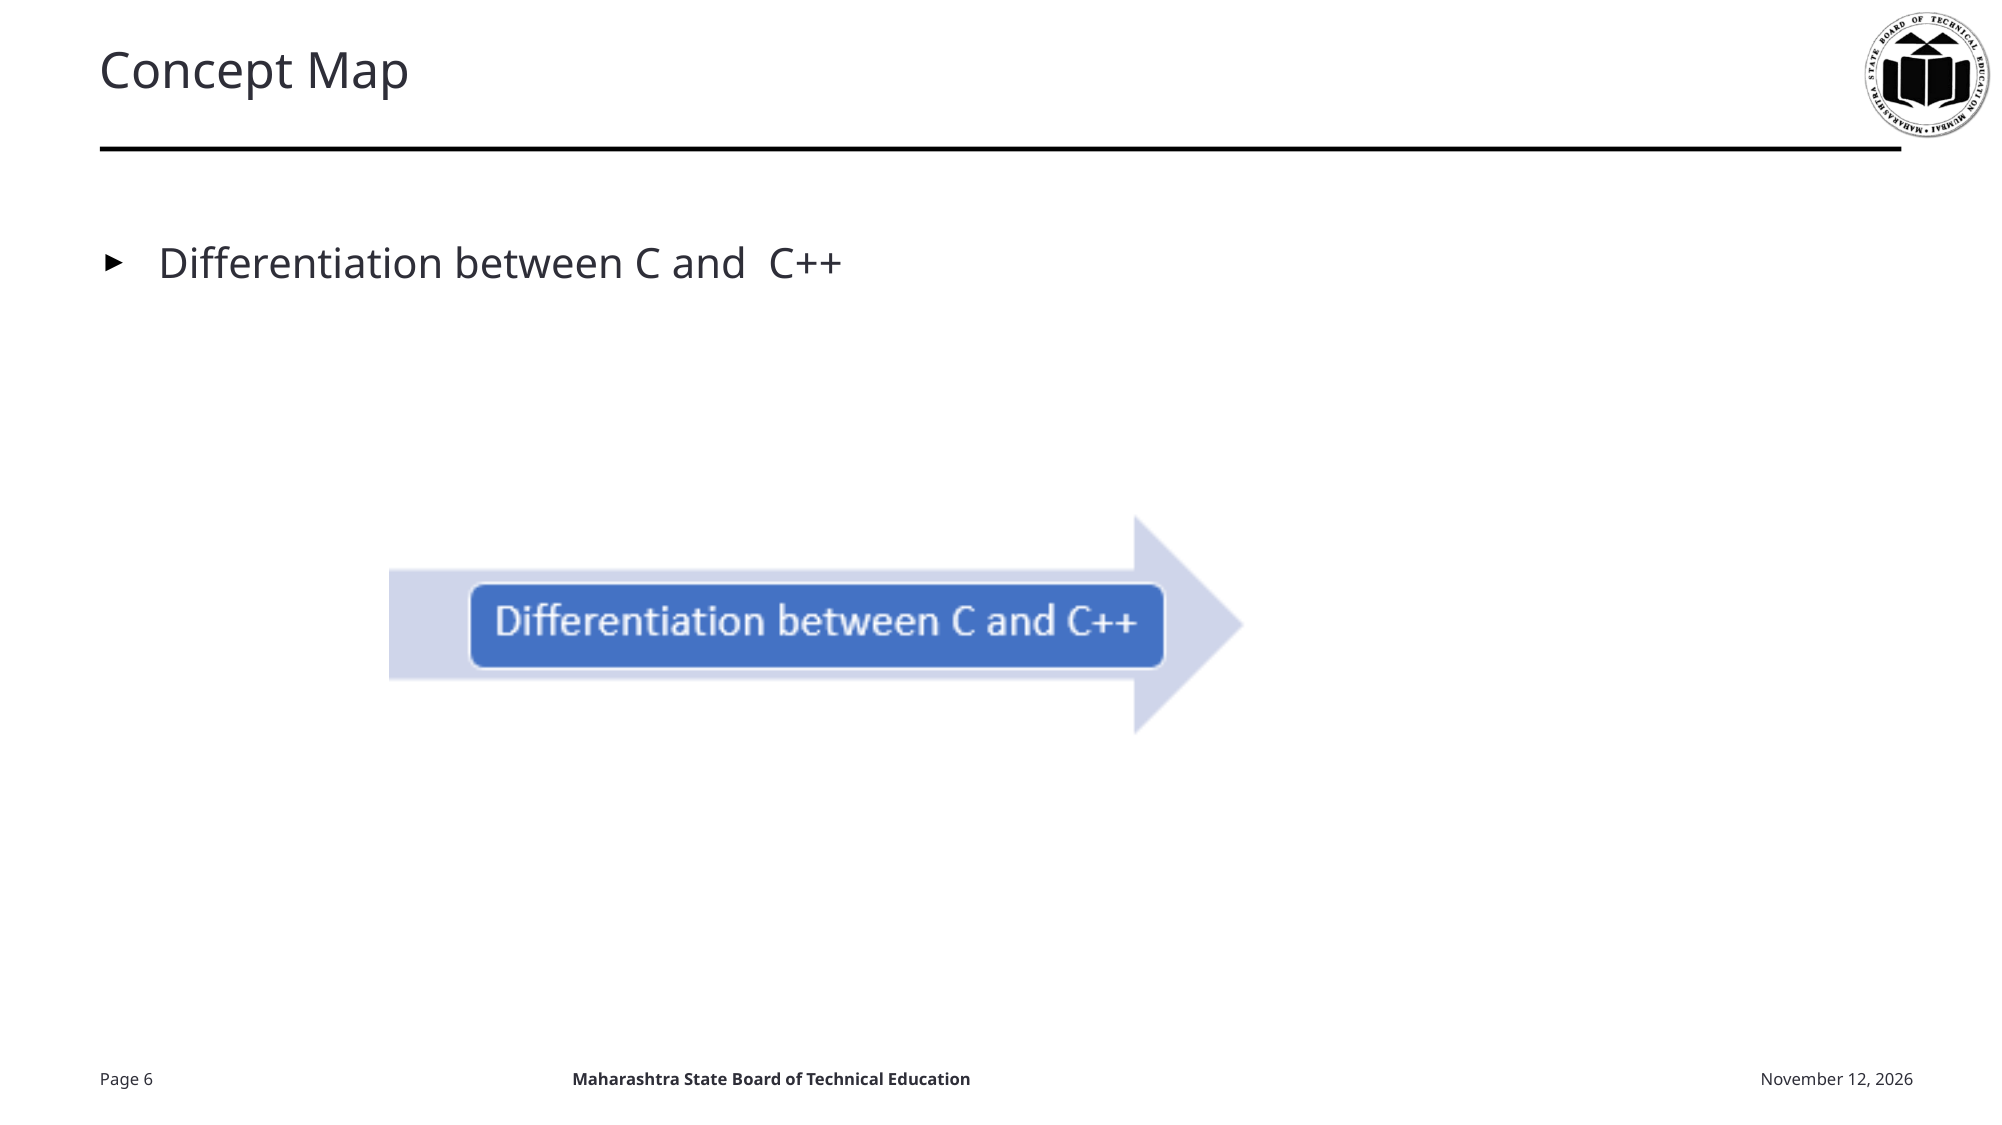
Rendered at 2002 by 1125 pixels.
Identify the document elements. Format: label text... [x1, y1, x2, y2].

picture [388, 449, 1255, 834]
list Differentiation between C and C++ [99, 186, 1901, 999]
title Concept Map [99, 48, 1901, 145]
picture [1852, 0, 2001, 149]
